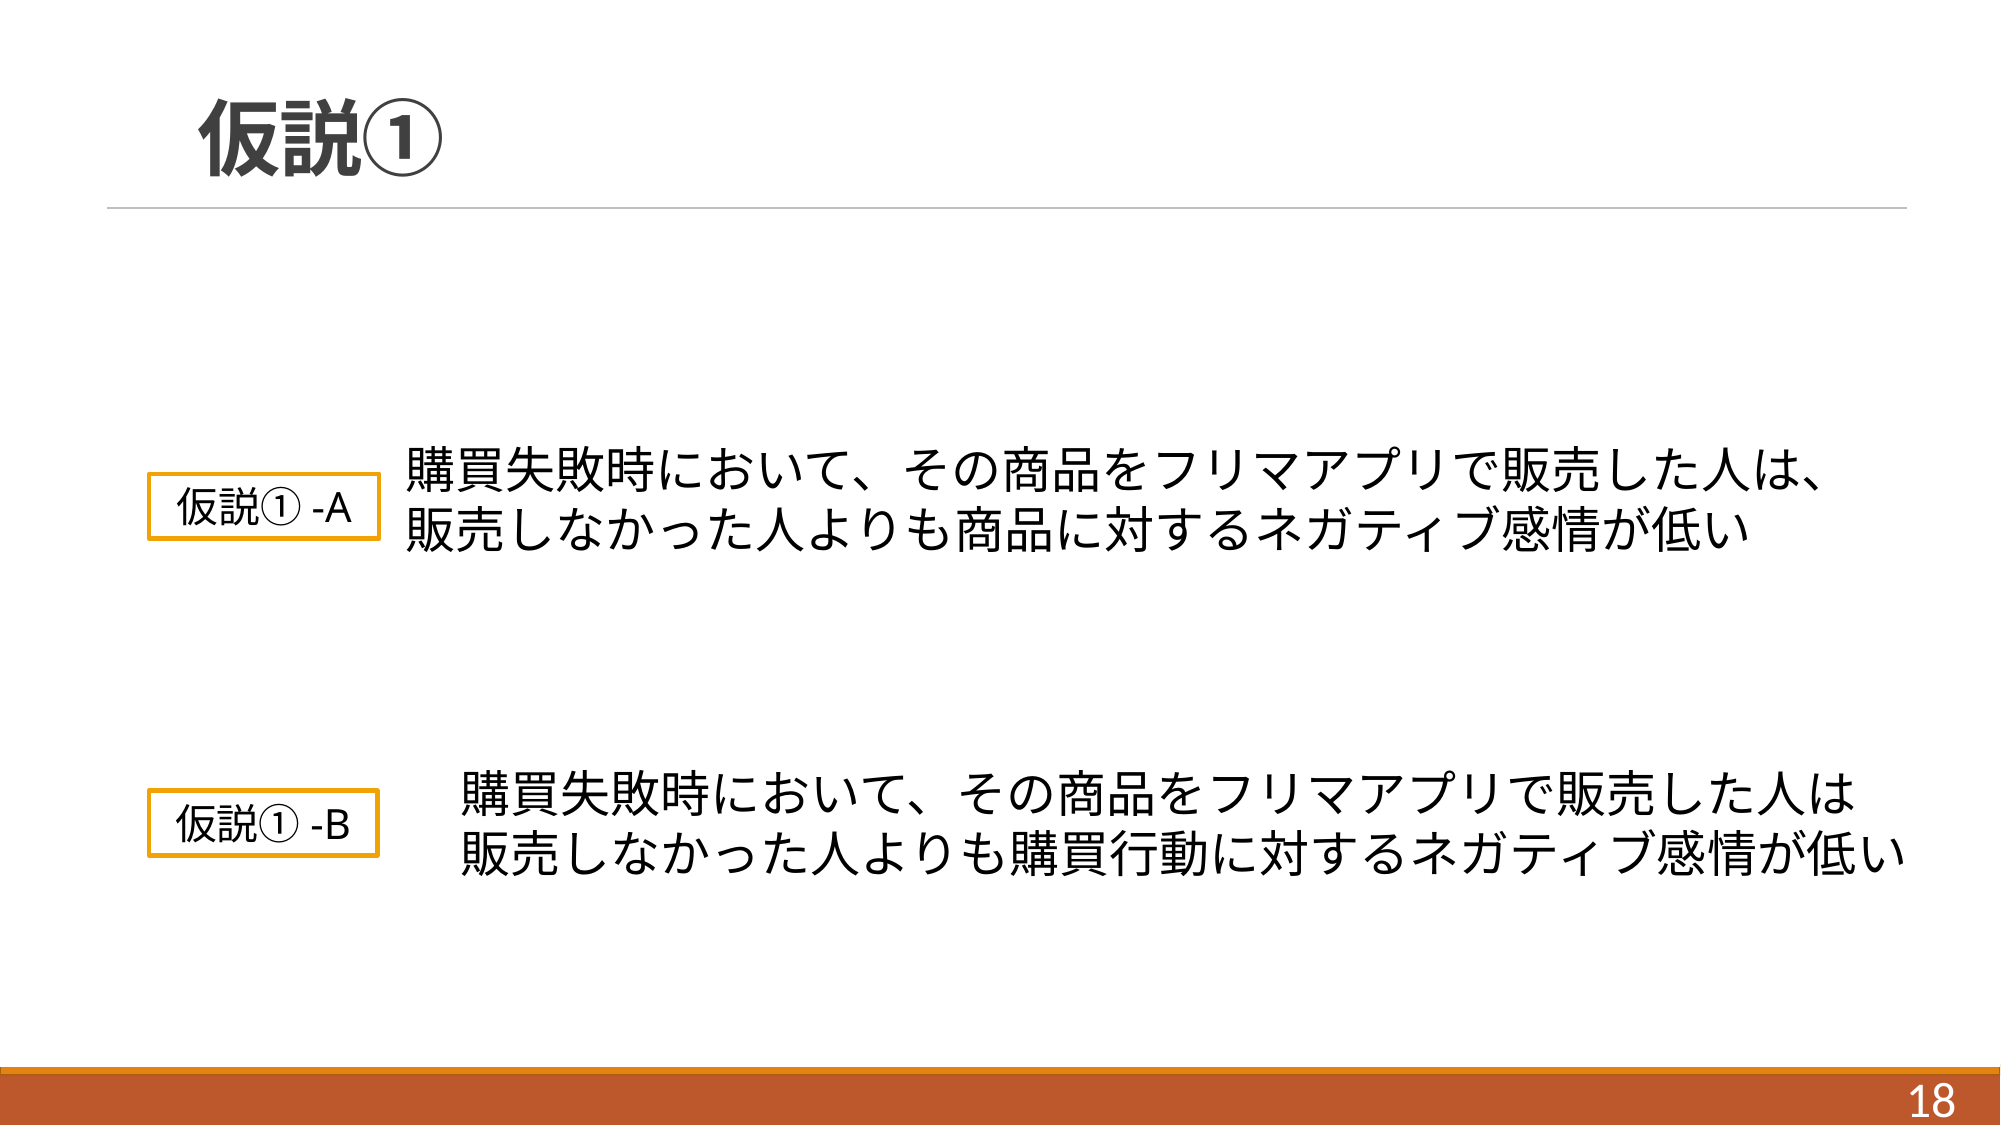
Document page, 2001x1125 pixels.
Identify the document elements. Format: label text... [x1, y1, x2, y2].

slide_number 18 [1756, 1067, 1972, 1125]
text_box 仮説①-B [148, 789, 379, 857]
text_box 購買失敗時において、その商品をフリマアプリで販売した人は、 販売しなかった人よりも商品に対するネガティブ感情が低い [390, 431, 1866, 567]
text_box 仮説①-A [148, 473, 380, 540]
title 仮説① [182, 15, 1833, 194]
text_box 購買失敗時において、その商品をフリマアプリで販売した人は 販売しなかった人よりも購買行動に対するネガティブ感情が低い [445, 755, 1924, 890]
